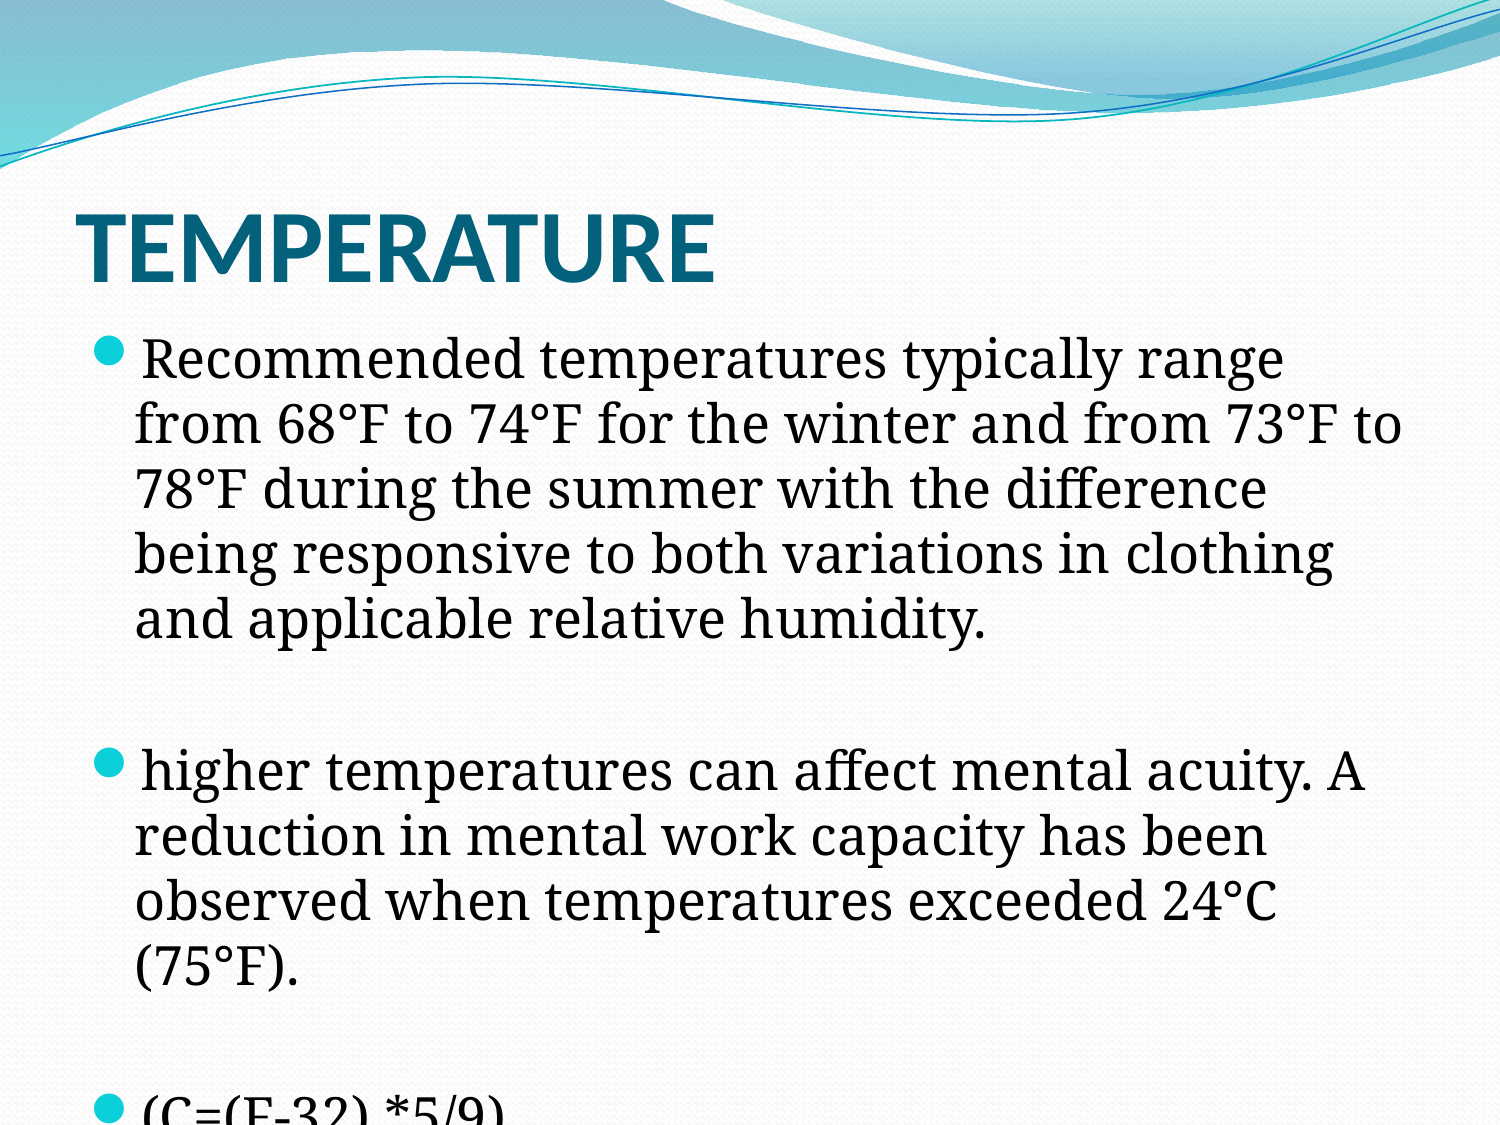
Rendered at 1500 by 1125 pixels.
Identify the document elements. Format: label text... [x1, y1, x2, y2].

title TEMPERATURE [75, 115, 1425, 303]
list Recommended temperatures typically range from 68°F to 74°F for the winter and from 73°F to 78°F during the summer with the difference being responsive to both variations in clothing and applicable relative humidity. higher temperatures can affect mental acuity. A reduction in mental work capacity has been observed when temperatures exceeded 24°C (75°F). (C=(F-32) *5/9) [75, 317, 1425, 1038]
